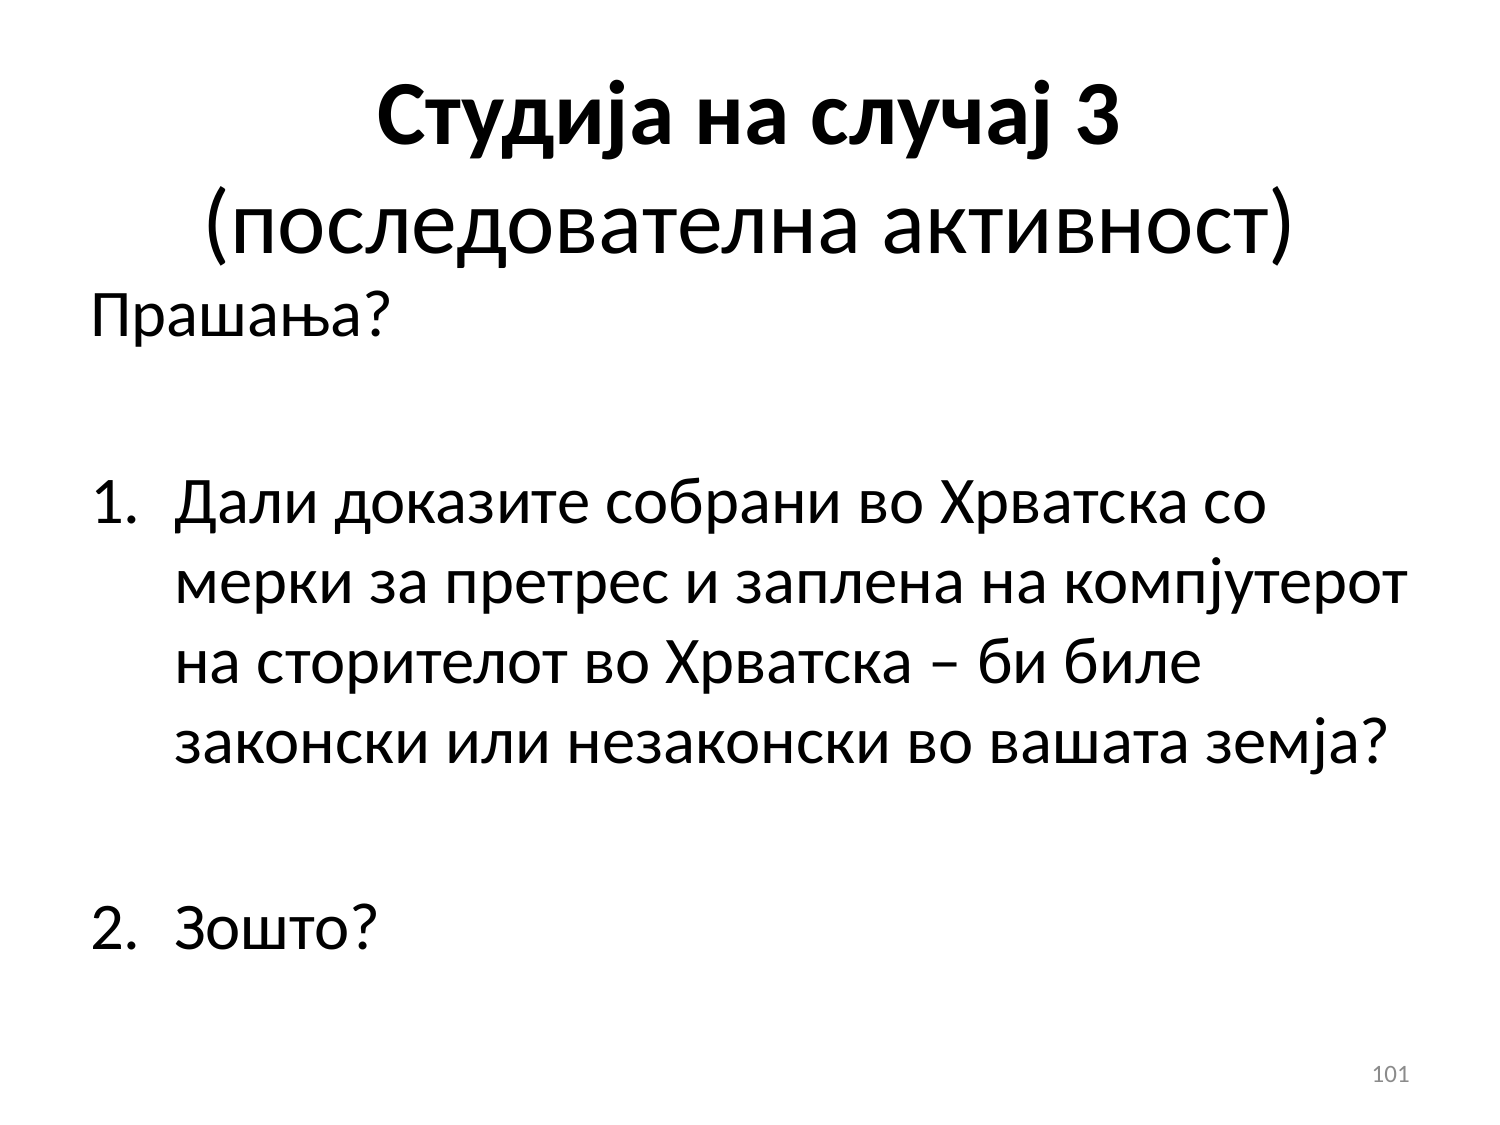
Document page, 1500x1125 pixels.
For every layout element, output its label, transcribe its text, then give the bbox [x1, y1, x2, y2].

list Прашања? Дали доказите собрани во Хрватска со мерки за претрес и заплена на компјутерот на сторителот во Хрватска – би биле законски или незаконски во вашата земја? Зошто? [75, 262, 1425, 1005]
slide_number 101 [1074, 1042, 1425, 1103]
title Студија на случај 3 (последователна активност) [75, 45, 1425, 187]
